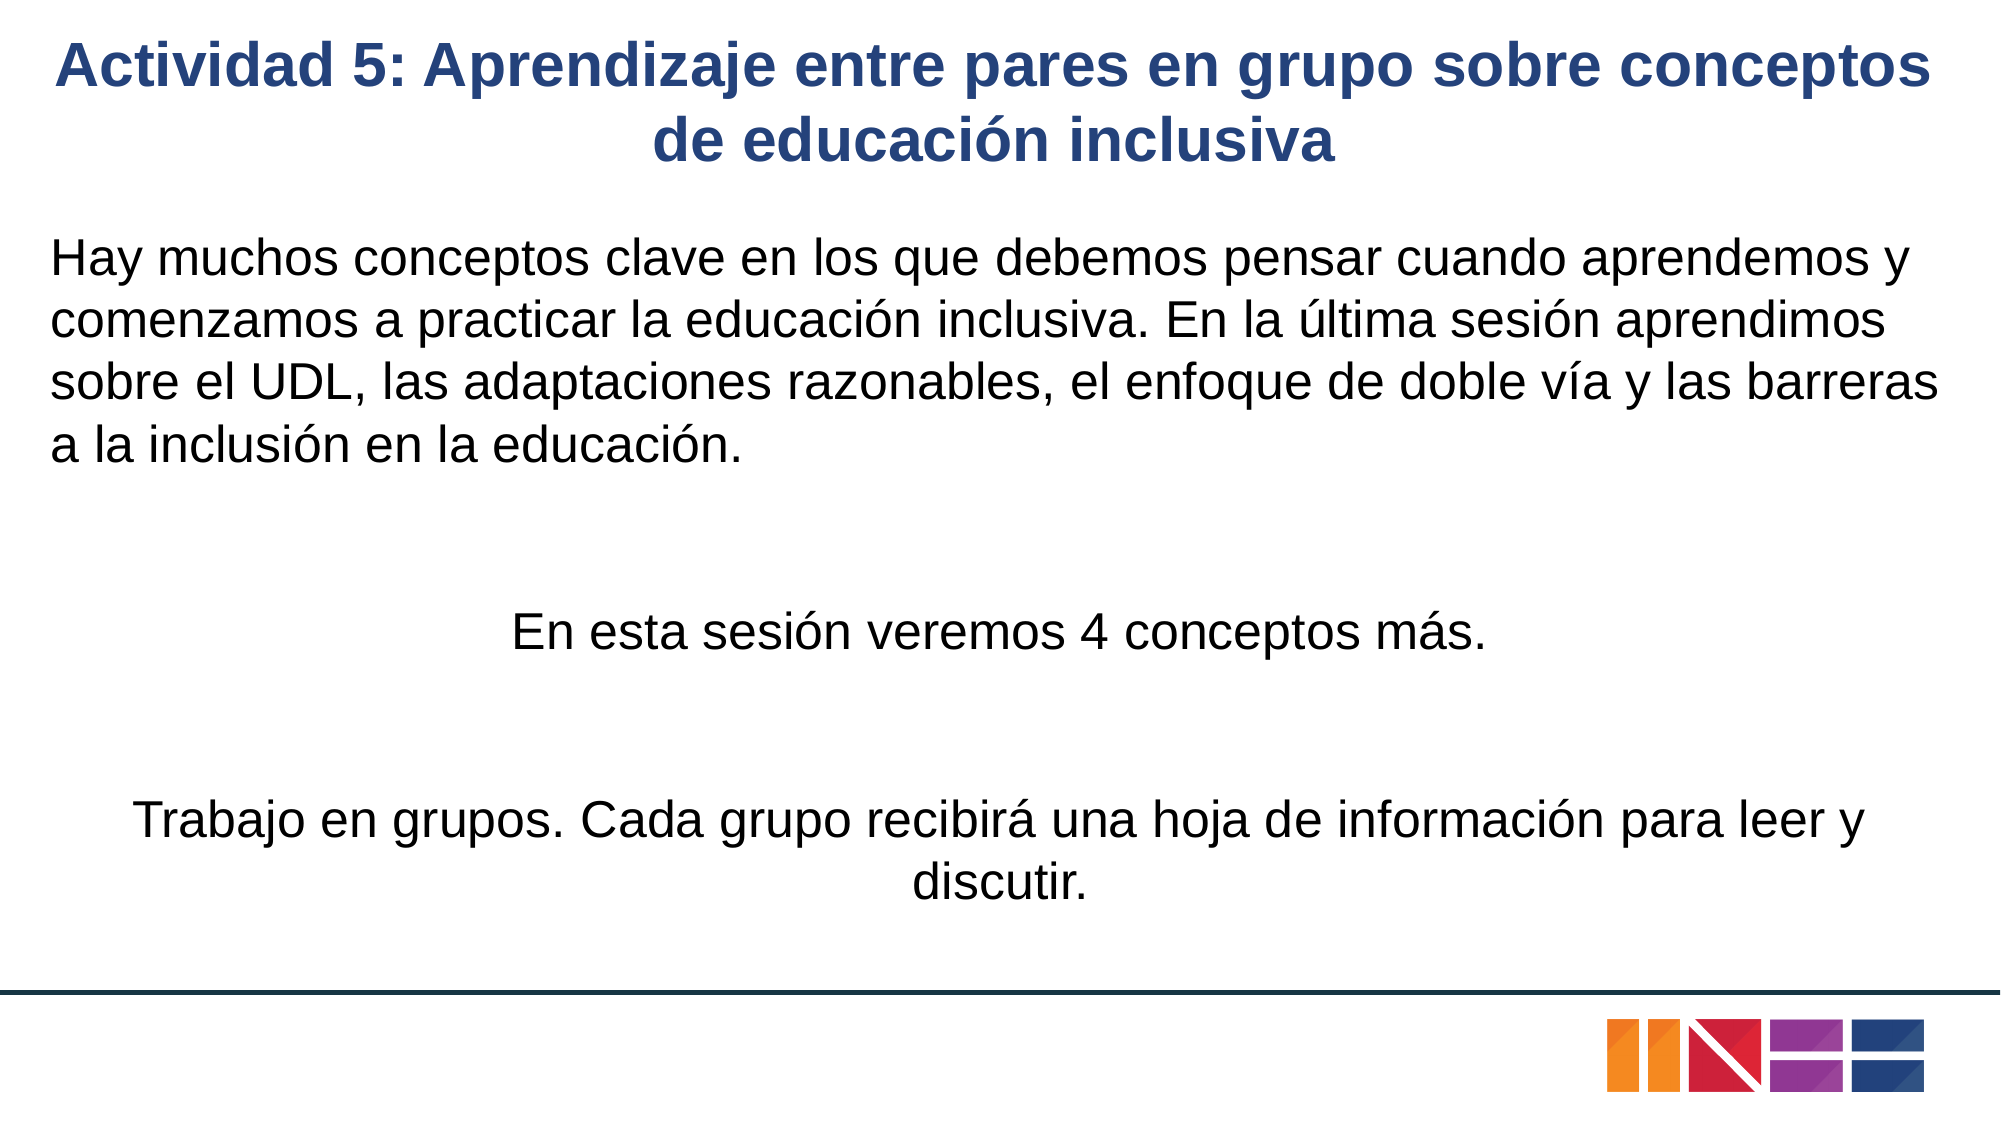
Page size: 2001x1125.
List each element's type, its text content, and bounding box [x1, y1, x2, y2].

picture [1607, 1019, 1924, 1092]
list Hay muchos conceptos clave en los que debemos pensar cuando aprendemos y comenzamos a practicar la educación inclusiva. En la última sesión aprendimos sobre el UDL, las adaptaciones razonables, el enfoque de doble vía y las barreras a la inclusión en la educación. En esta sesión veremos 4 conceptos más. Trabajo en grupos. Cada grupo recibirá una hoja de información para leer y discutir. [31, 203, 1971, 935]
title Actividad 5: Aprendizaje entre pares en grupo sobre conceptos de educación inclusiva [31, 40, 1957, 157]
